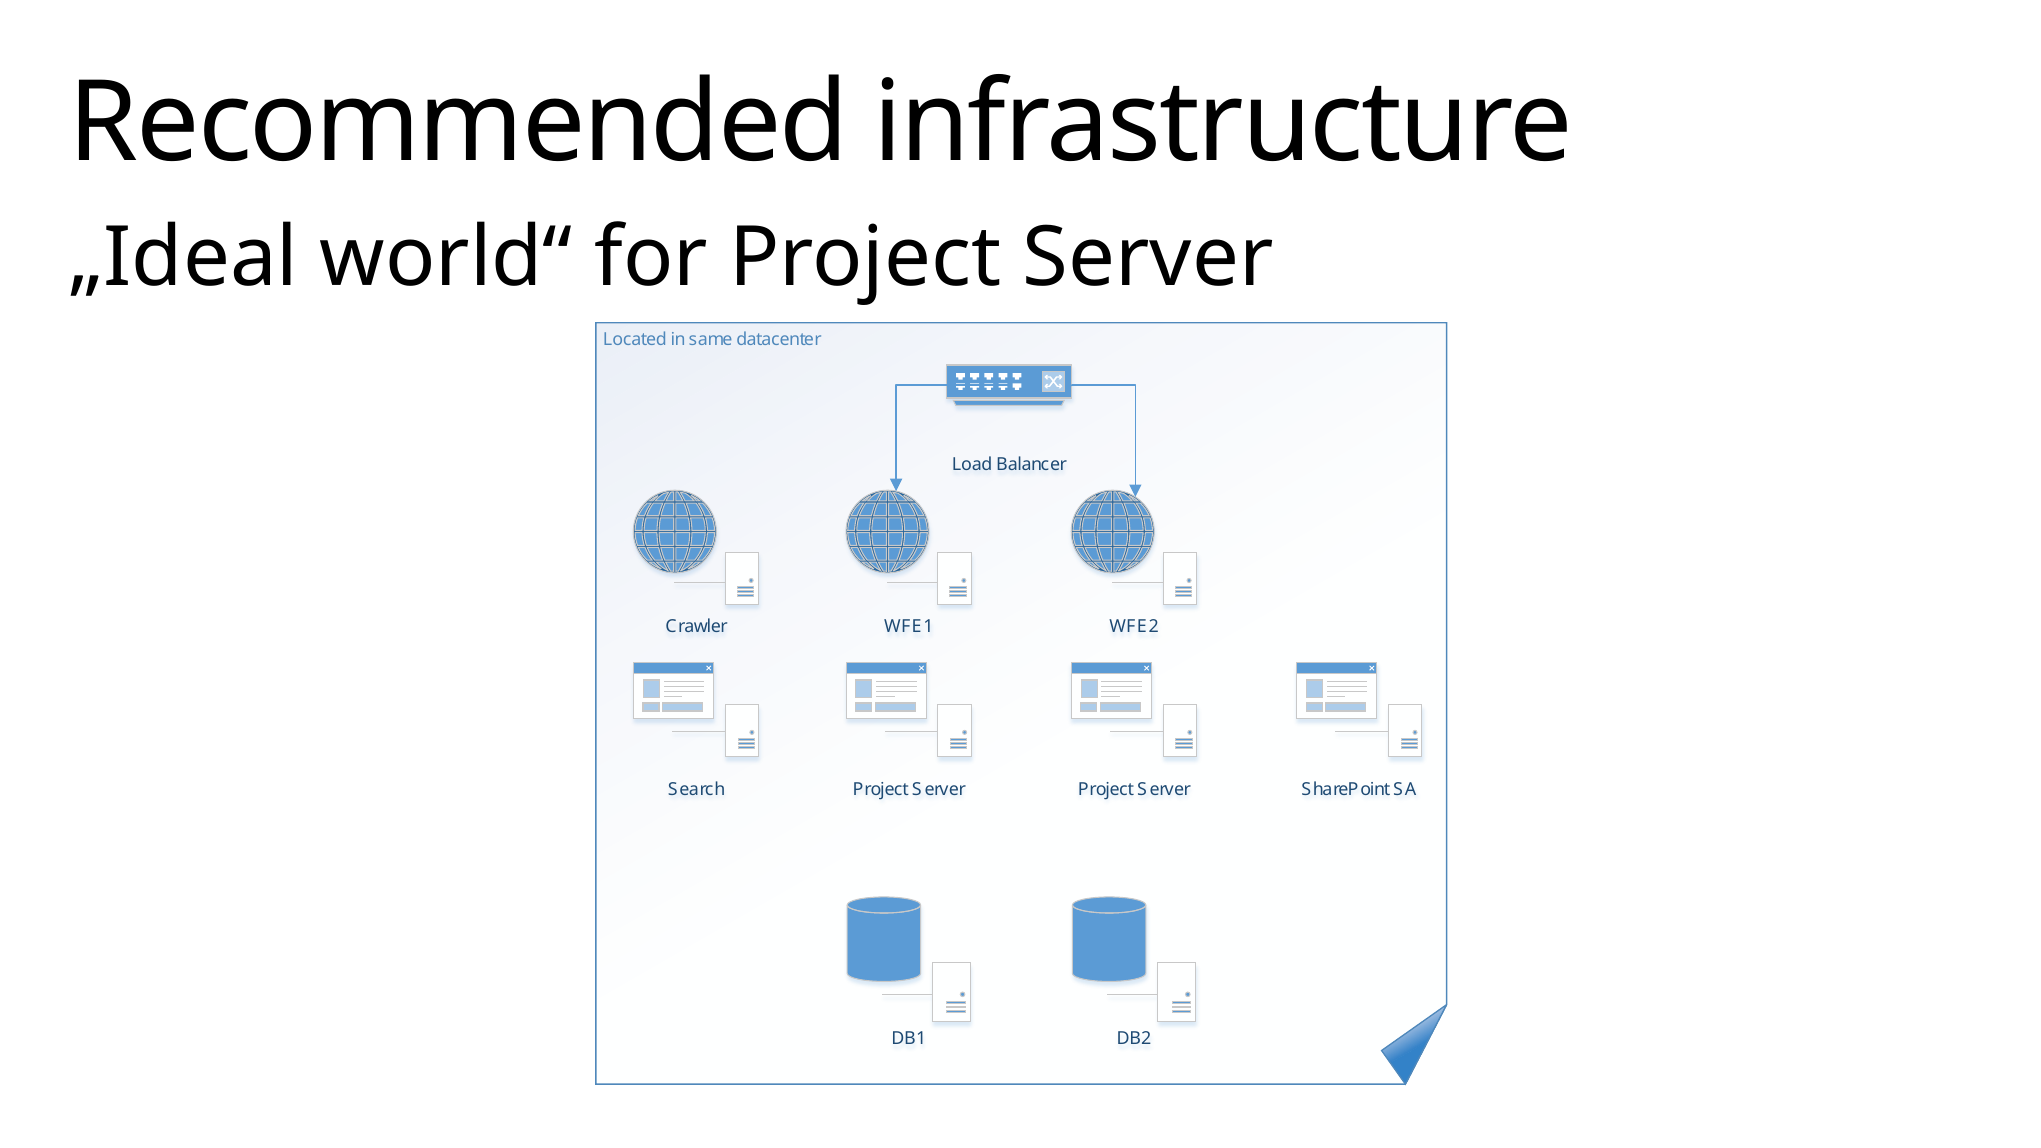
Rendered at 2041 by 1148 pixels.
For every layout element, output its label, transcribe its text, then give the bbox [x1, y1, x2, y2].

picture [591, 319, 1449, 1087]
title Recommended infrastructure [45, 48, 1996, 198]
list „Ideal world“ for Project Server [45, 198, 1996, 321]
